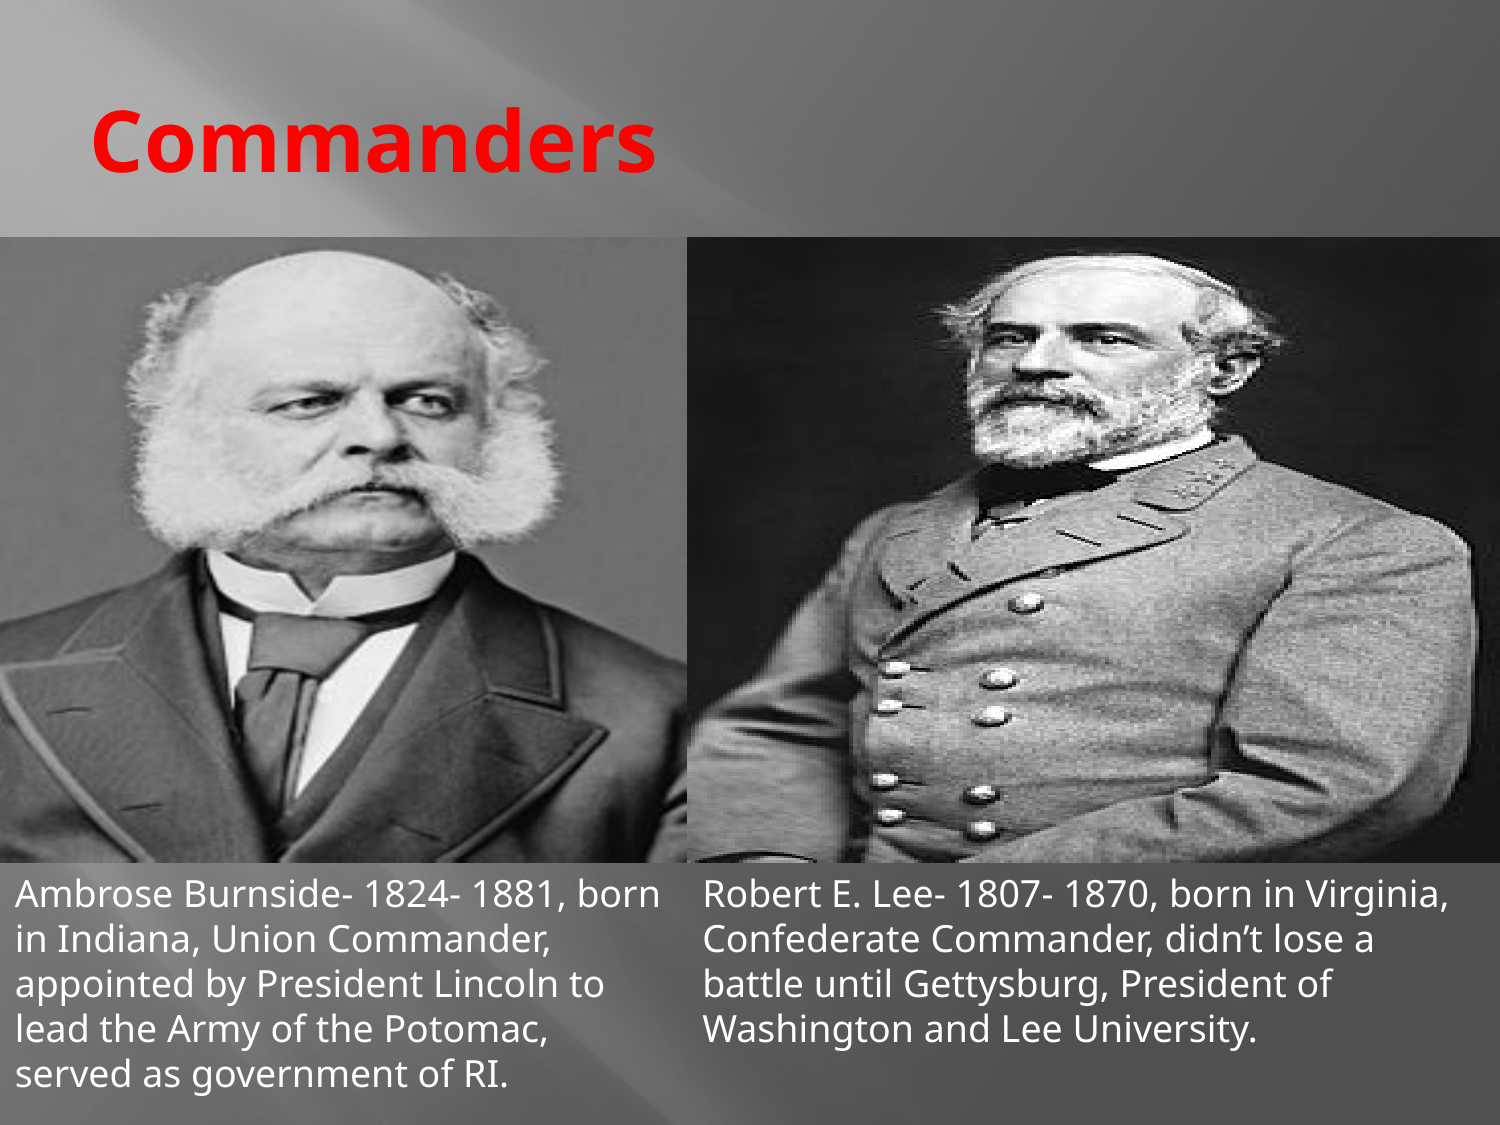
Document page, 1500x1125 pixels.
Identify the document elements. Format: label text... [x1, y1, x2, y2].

text_box Robert E. Lee- 1807- 1870, born in Virginia, Confederate Commander, didn’t lose a battle until Gettysburg, President of Washington and Lee University. [687, 905, 1500, 1058]
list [0, 237, 687, 863]
picture [687, 237, 1500, 863]
text_box Ambrose Burnside- 1824- 1881, born in Indiana, Union Commander, appointed by President Lincoln to lead the Army of the Potomac, served as government of RI. [0, 863, 688, 1103]
title Commanders [75, 45, 1425, 233]
